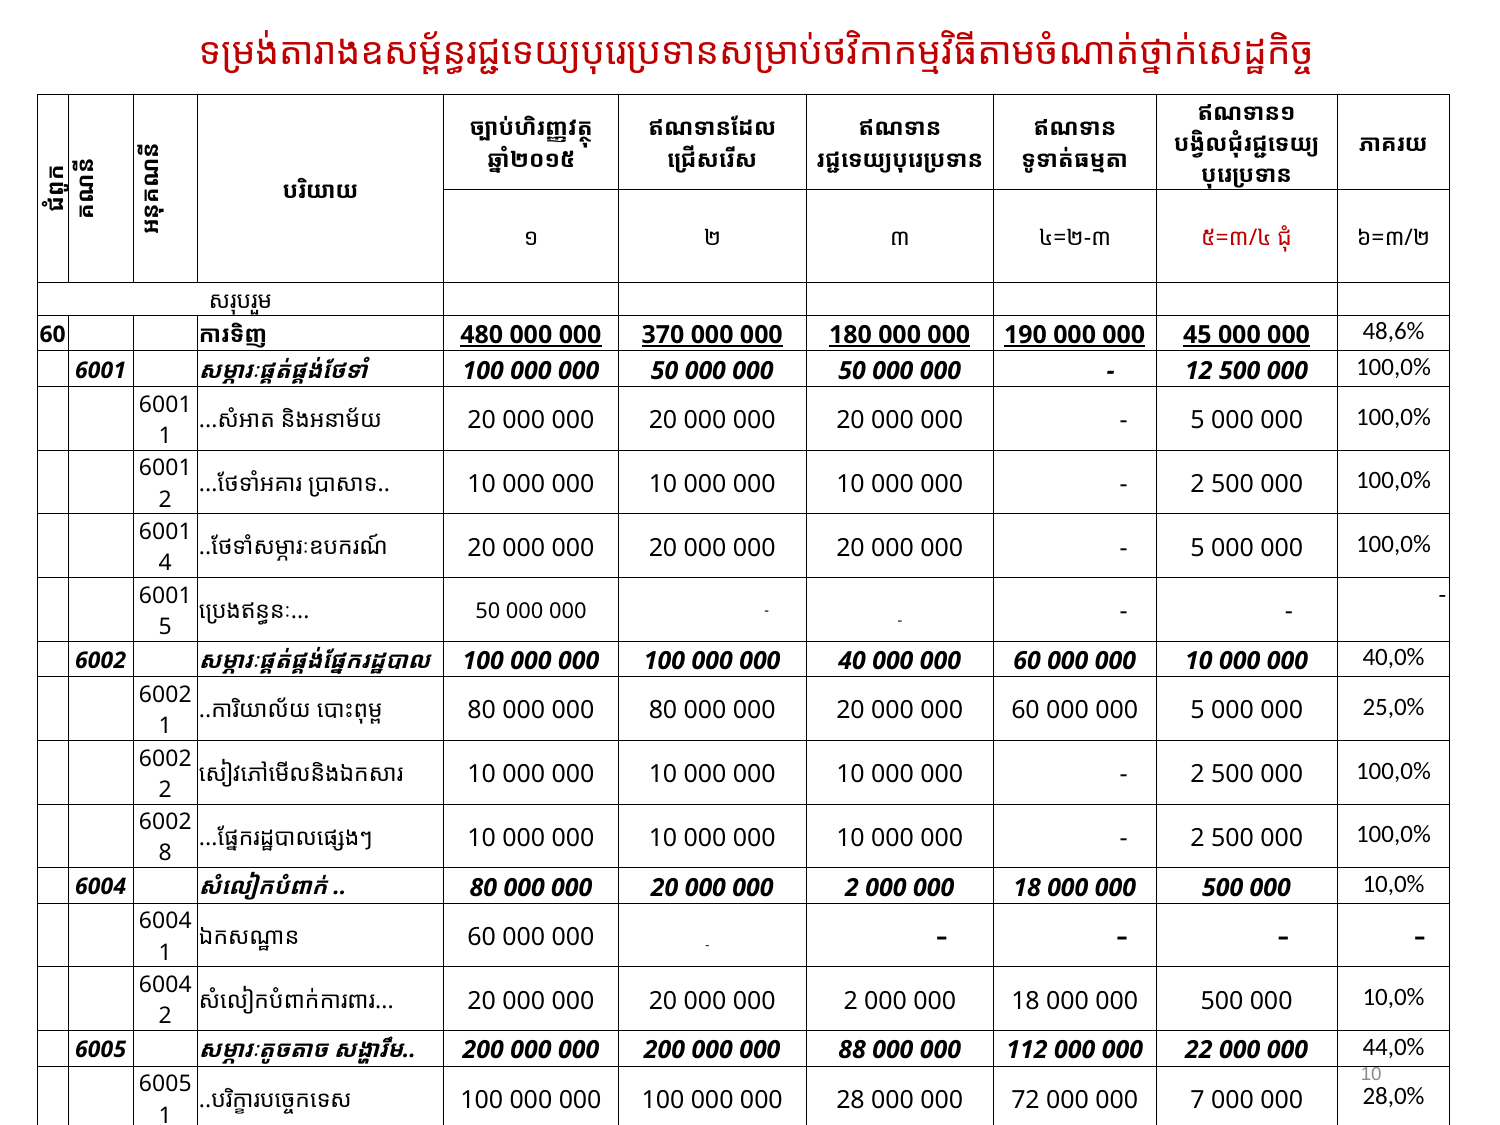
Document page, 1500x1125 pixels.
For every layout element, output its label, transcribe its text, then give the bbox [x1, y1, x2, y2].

table_cell 45 000 000 [1157, 316, 1337, 350]
table_header ឥណទាន រជ្ជទេយ្យបុរេប្រទាន [807, 95, 993, 189]
table_cell [38, 451, 68, 513]
table_cell [444, 283, 618, 315]
table_cell សំលៀកបំពាក់ .. [198, 868, 443, 903]
table_cell 10,0% [1338, 967, 1449, 1030]
table_cell 20 000 000 [444, 514, 618, 577]
table_cell 100 000 000 [444, 1067, 618, 1125]
table_cell ប្រេងឥន្ធនៈ... [198, 578, 443, 641]
table_cell 200 000 000 [619, 1031, 806, 1066]
slide_number 10 [1059, 1042, 1397, 1103]
table_cell 10 000 000 [1157, 642, 1337, 676]
table_cell 10 000 000 [619, 805, 806, 867]
table_cell 2 000 000 [807, 967, 993, 1030]
table_cell 48,6% [1338, 316, 1449, 350]
table_header ឥណទាន ទូទាត់ធម្មតា [994, 95, 1156, 189]
table_cell [69, 1067, 133, 1125]
table_cell [38, 967, 68, 1030]
table_cell 2 500 000 [1157, 741, 1337, 804]
table_cell 60041 [134, 904, 197, 966]
table_cell 10,0% [1338, 868, 1449, 903]
table_cell 40 000 000 [807, 642, 993, 676]
table_cell សម្ភារៈតូចតាច សង្ហារឹម.. [198, 1031, 443, 1066]
table_cell 200 000 000 [444, 1031, 618, 1066]
table_cell 50 000 000 [619, 351, 806, 386]
table_cell 6005 [69, 1031, 133, 1066]
table_cell 72 000 000 [994, 1067, 1156, 1125]
table_cell ១ [444, 190, 618, 282]
table_cell 100 000 000 [444, 351, 618, 386]
table_cell 190 000 000 [994, 316, 1156, 350]
table_cell ..ការិយាល័យ បោះពុម្ព [198, 677, 443, 740]
table_cell [619, 283, 806, 315]
table_cell 100 000 000 [444, 642, 618, 676]
table_cell 10 000 000 [444, 451, 618, 513]
table_cell 100,0% [1338, 351, 1449, 386]
table_cell [69, 316, 133, 350]
table_cell 28 000 000 [807, 1067, 993, 1125]
table_cell 80 000 000 [444, 868, 618, 903]
table_cell 6002 [69, 642, 133, 676]
table_cell 60042 [134, 967, 197, 1030]
table_cell ៣ [807, 190, 993, 282]
table_cell - [994, 387, 1156, 450]
table_header ច្បាប់ហិរញ្ញវត្ថុ​ ឆ្នាំ២០១៥ [444, 95, 618, 189]
table_cell [1157, 283, 1337, 315]
table_header បរិយាយ [198, 95, 443, 282]
table_cell 180 000 000 [807, 316, 993, 350]
table_cell - [994, 578, 1156, 641]
table_header ឥណទានដែល ជ្រើសរើស [619, 95, 806, 189]
table_cell 88 000 000 [807, 1031, 993, 1066]
table_cell 60021 [134, 677, 197, 740]
table_cell ៤=២-៣ [994, 190, 1156, 282]
table_cell 60012 [134, 451, 197, 513]
table_cell 7 000 000 [1157, 1103, 1337, 1125]
table_cell - [1338, 904, 1449, 966]
table_cell 12 500 000 [1157, 351, 1337, 386]
table_cell - [1157, 904, 1337, 966]
table_cell 112 000 000 [994, 1031, 1156, 1066]
table_cell 100,0% [1338, 741, 1449, 804]
table_cell - [1157, 578, 1337, 641]
table_cell ...សំអាត និងអនាម័យ [198, 387, 443, 450]
table_cell សម្ភារៈផ្គត់ផ្គង់ផ្នែករដ្ឋបាល [198, 642, 443, 676]
table_cell 20 000 000 [807, 514, 993, 577]
table_cell [69, 805, 133, 867]
table_cell 60011 [134, 387, 197, 450]
table_cell 100,0% [1338, 451, 1449, 513]
table_cell 10 000 000 [807, 805, 993, 867]
table_cell 20 000 000 [619, 387, 806, 450]
table_cell 6004 [69, 868, 133, 903]
table_header ភាគរយ [1338, 95, 1449, 189]
table_cell 2 000 000 [807, 868, 993, 903]
table_cell - [1338, 578, 1449, 641]
table_cell - [619, 904, 806, 966]
table_cell [69, 387, 133, 450]
table_cell ឯកសណ្ឋាន [198, 904, 443, 966]
table_cell 60014 [134, 514, 197, 577]
table_cell 20 000 000 [807, 677, 993, 740]
table_cell 28,0% [1338, 1067, 1449, 1125]
table_cell - [994, 351, 1156, 386]
table_cell 500 000 [1157, 967, 1337, 1030]
table_cell [38, 868, 68, 903]
table_cell [134, 351, 197, 386]
table_cell 500 000 [1157, 868, 1337, 903]
table_cell 2 500 000 [1157, 805, 1337, 867]
table_cell 370 000 000 [619, 316, 806, 350]
table_cell 20 000 000 [619, 868, 806, 903]
table_cell ២ [619, 190, 806, 282]
table_cell 60015 [134, 578, 197, 641]
table_cell ..ថែទាំសម្ភារៈឧបករណ៍ [198, 514, 443, 577]
table_cell [38, 1031, 68, 1066]
table_cell សៀវភៅមើលនិងឯកសារ [198, 741, 443, 804]
table_cell 5 000 000 [1157, 677, 1337, 740]
table_cell 100 000 000 [619, 1067, 806, 1125]
table_cell 50 000 000 [807, 351, 993, 386]
table_cell 10 000 000 [807, 451, 993, 513]
table_cell 10 000 000 [619, 451, 806, 513]
table_cell 40,0% [1338, 642, 1449, 676]
table_cell 20 000 000 [444, 967, 618, 1030]
table_cell [38, 578, 68, 641]
table_cell [69, 741, 133, 804]
table_cell - [807, 578, 993, 641]
table_cell - [619, 578, 806, 641]
table_cell ..បរិក្ខារបច្ចេកទេស [198, 1067, 443, 1125]
table_cell 60 000 000 [994, 677, 1156, 740]
table_cell [38, 741, 68, 804]
table_cell [134, 868, 197, 903]
table_cell [38, 387, 68, 450]
title ទម្រង់​តារាងឧសម្ព័ន្ធរជ្ជទេយ្យបុរេប្រទាន​សម្រាប់ថវិកាកម្មវិធី​តាមចំណាត់ថ្នាក់សេដ្ឋកិច្ច​ [50, 12, 1463, 91]
table_cell 100,0% [1338, 805, 1449, 867]
table_cell 20 000 000 [619, 514, 806, 577]
table_cell 18 000 000 [994, 868, 1156, 903]
table_cell 20 000 000 [619, 967, 806, 1030]
table_cell [69, 451, 133, 513]
table_cell សម្ភារៈផ្គត់ផ្គង់ថែទាំ [198, 351, 443, 386]
table_cell [38, 1067, 68, 1125]
table_cell 20 000 000 [444, 387, 618, 450]
table_cell [69, 578, 133, 641]
table_cell 80 000 000 [619, 677, 806, 740]
table_cell 10 000 000 [444, 805, 618, 867]
table_cell [38, 805, 68, 867]
table_cell 10 000 000 [807, 741, 993, 804]
table_cell 50 000 000 [444, 578, 618, 641]
table_cell 6001 [69, 351, 133, 386]
table_cell [807, 283, 993, 315]
table_cell - [807, 904, 993, 966]
table_cell - [994, 805, 1156, 867]
table_cell - [994, 451, 1156, 513]
table_cell សំលៀកបំពាក់ការពារ... [198, 967, 443, 1030]
table_cell 60028 [134, 805, 197, 867]
table_cell [69, 904, 133, 966]
table_header ជំពូក [38, 95, 68, 282]
table_cell 5 000 000 [1157, 387, 1337, 450]
table_cell 60051 [134, 1067, 197, 1125]
table_cell 10 000 000 [619, 741, 806, 804]
table_cell - [994, 904, 1156, 966]
table_cell [38, 904, 68, 966]
table_header ឥណទាន១ បង្វិលជុំរជ្ជទេយ្យ បុរេប្រទាន [1157, 95, 1337, 189]
table_cell [69, 514, 133, 577]
table_cell [69, 677, 133, 740]
table_header អនុគណនី [134, 95, 197, 282]
table_cell 80 000 000 [444, 677, 618, 740]
table_cell 480 000 000 [444, 316, 618, 350]
table_cell 100,0% [1338, 387, 1449, 450]
table_header គណនី [69, 95, 133, 282]
table_cell [134, 1031, 197, 1066]
table_cell [1338, 283, 1449, 315]
table_cell [38, 642, 68, 676]
table_cell 60 000 000 [994, 642, 1156, 676]
table_cell [38, 514, 68, 577]
table_cell - [994, 514, 1156, 577]
table_cell 100 000 000 [619, 642, 806, 676]
table_cell 10 000 000 [444, 741, 618, 804]
table_cell 2 500 000 [1157, 451, 1337, 513]
table_cell [134, 642, 197, 676]
table_cell ការទិញ [198, 316, 443, 350]
table_cell 18 000 000 [994, 967, 1156, 1030]
table_cell 20 000 000 [807, 387, 993, 450]
table_cell ...ផ្នែករដ្ឋបាលផ្សេងៗ [198, 805, 443, 867]
table_cell 22 000 000 [1157, 1031, 1337, 1042]
table_cell 25,0% [1338, 677, 1449, 740]
table_cell [38, 677, 68, 740]
table_cell 5 000 000 [1157, 514, 1337, 577]
table_cell ៥=៣/៤ ជុំ [1157, 190, 1337, 282]
table_cell [38, 351, 68, 386]
table_cell - [994, 741, 1156, 804]
table_cell 60 [38, 316, 68, 350]
table_cell 60022 [134, 741, 197, 804]
table_cell 100,0% [1338, 514, 1449, 577]
table_cell [994, 283, 1156, 315]
table_cell [134, 316, 197, 350]
table_cell [69, 967, 133, 1030]
table_cell 44,0% [1338, 1031, 1449, 1066]
table_cell ៦=៣/២ [1338, 190, 1449, 282]
table_cell 60 000 000 [444, 904, 618, 966]
table_cell ...ថែទាំអគារ ប្រាសាទ.. [198, 451, 443, 513]
table_cell សរុបរួម [38, 283, 443, 315]
